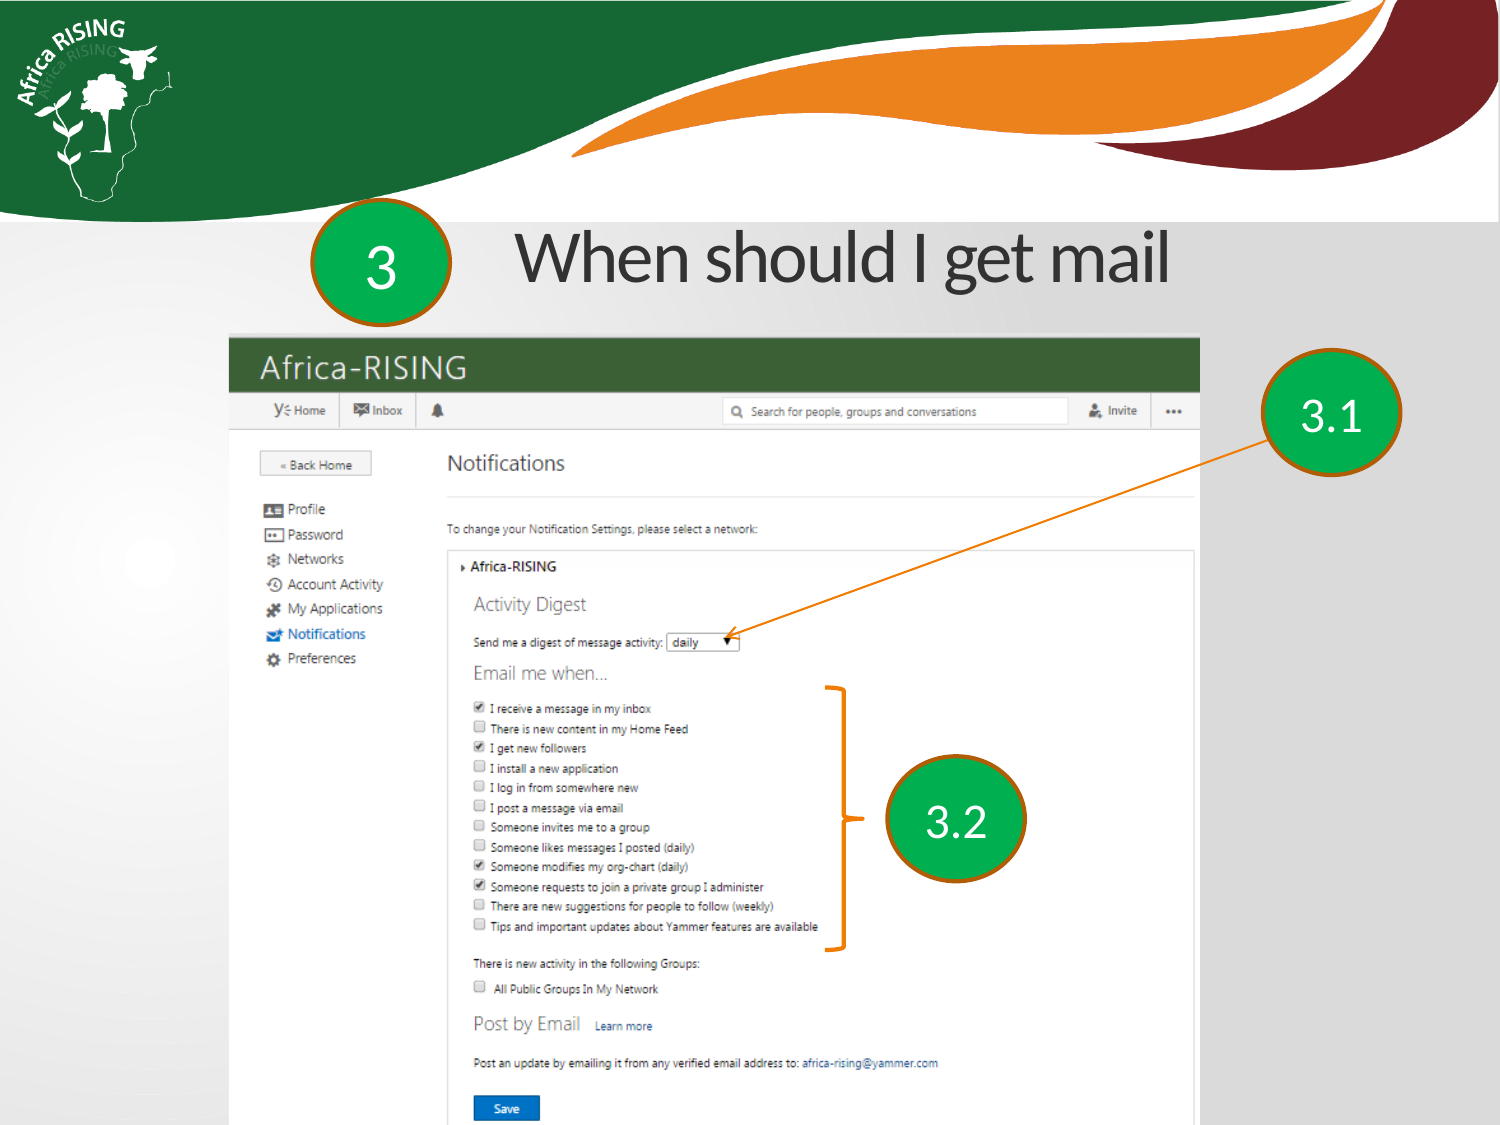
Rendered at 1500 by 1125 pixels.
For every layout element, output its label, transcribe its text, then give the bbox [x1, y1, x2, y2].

picture [0, 0, 1499, 222]
title When should I get mail [500, 200, 1188, 300]
text_box 3.1 [1260, 347, 1403, 478]
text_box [724, 436, 1276, 638]
text_box 3 [310, 197, 453, 325]
picture [228, 332, 1201, 1125]
